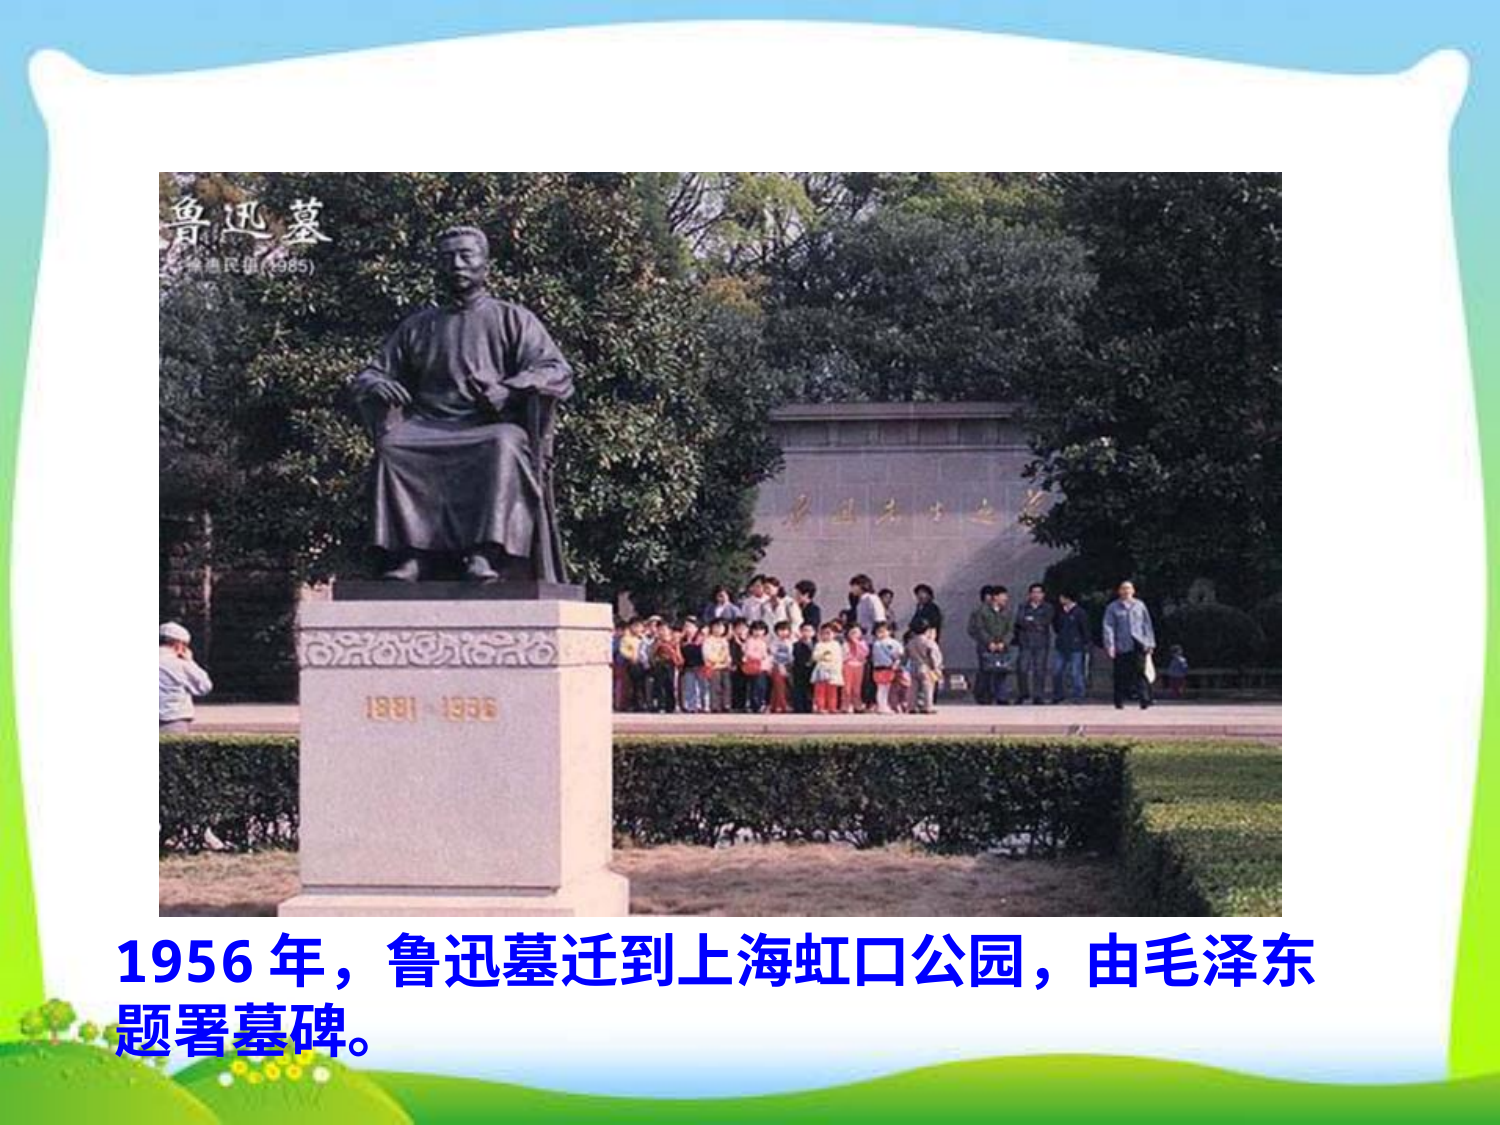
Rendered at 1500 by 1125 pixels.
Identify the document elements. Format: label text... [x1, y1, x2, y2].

picture [0, 0, 1500, 1125]
text_box 1956年，鲁迅墓迁到上海虹口公园，由毛泽东题署墓碑。 [100, 916, 1341, 1072]
